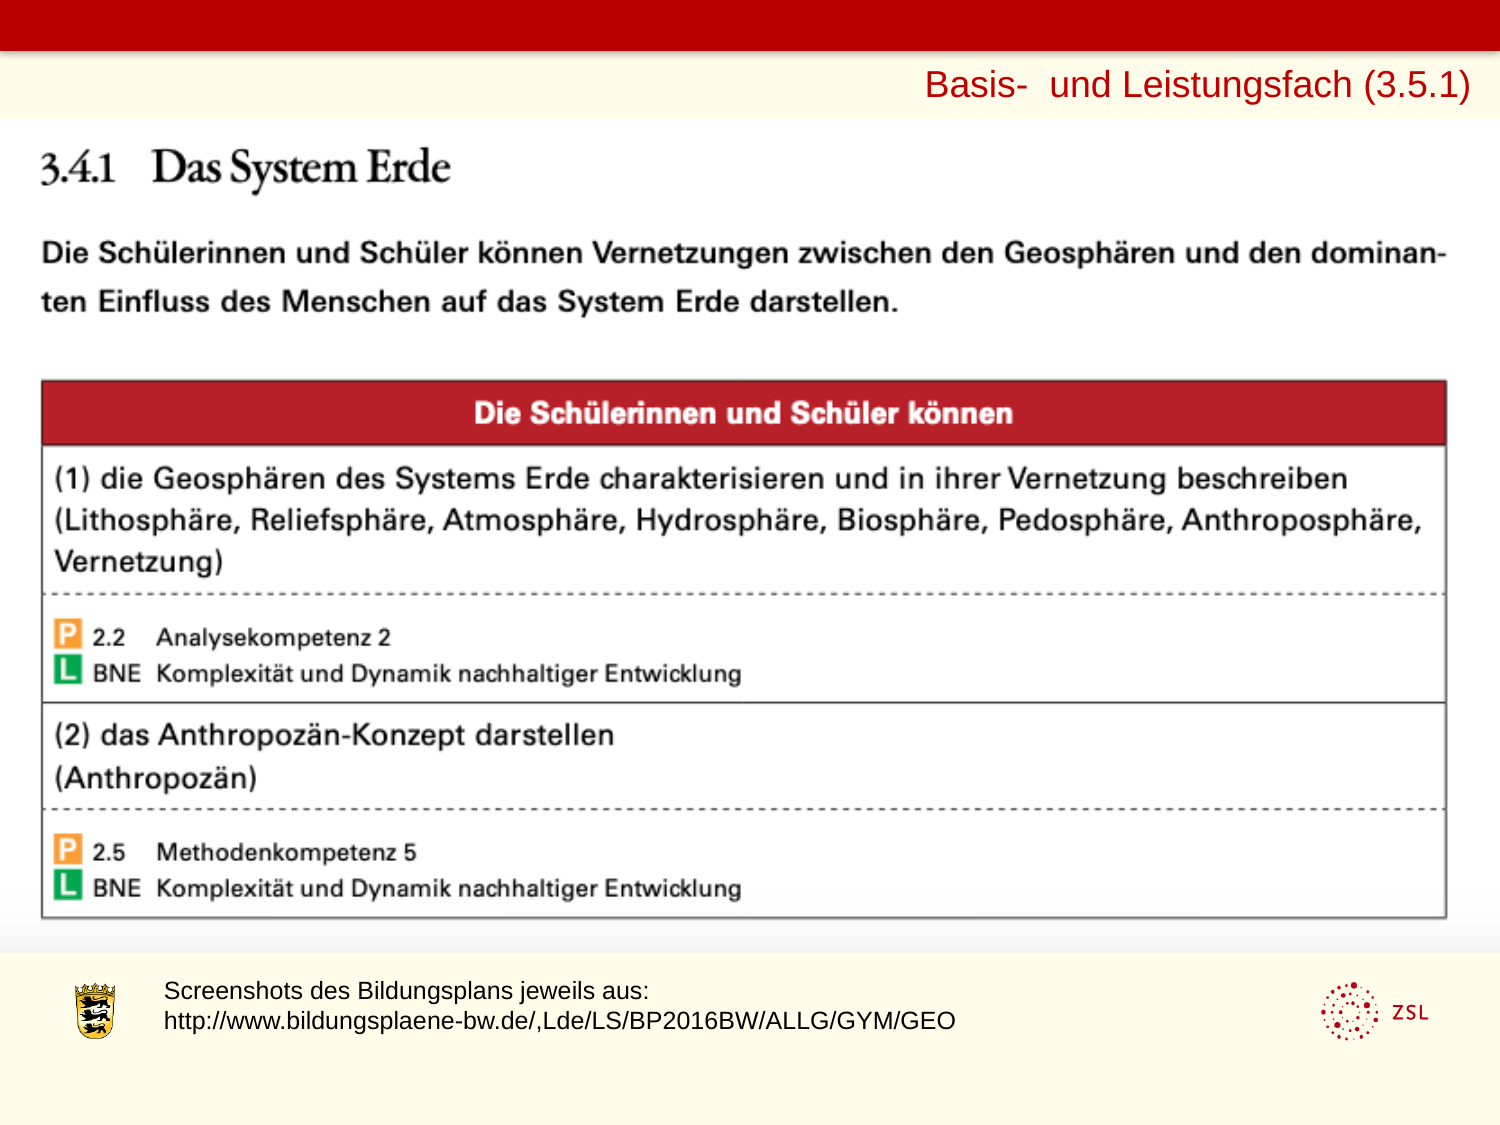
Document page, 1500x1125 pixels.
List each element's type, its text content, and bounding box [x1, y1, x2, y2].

picture [1320, 981, 1429, 1041]
picture [73, 981, 117, 1041]
picture [0, 119, 1500, 953]
text_box Screenshots des Bildungsplans jeweils aus: http://www.bildungsplaene-bw.de/,Lde/LS/BP2016BW/ALLG/GYM/GEO [149, 967, 974, 1043]
text_box Basis- und Leistungsfach (3.5.1) [909, 52, 1487, 113]
